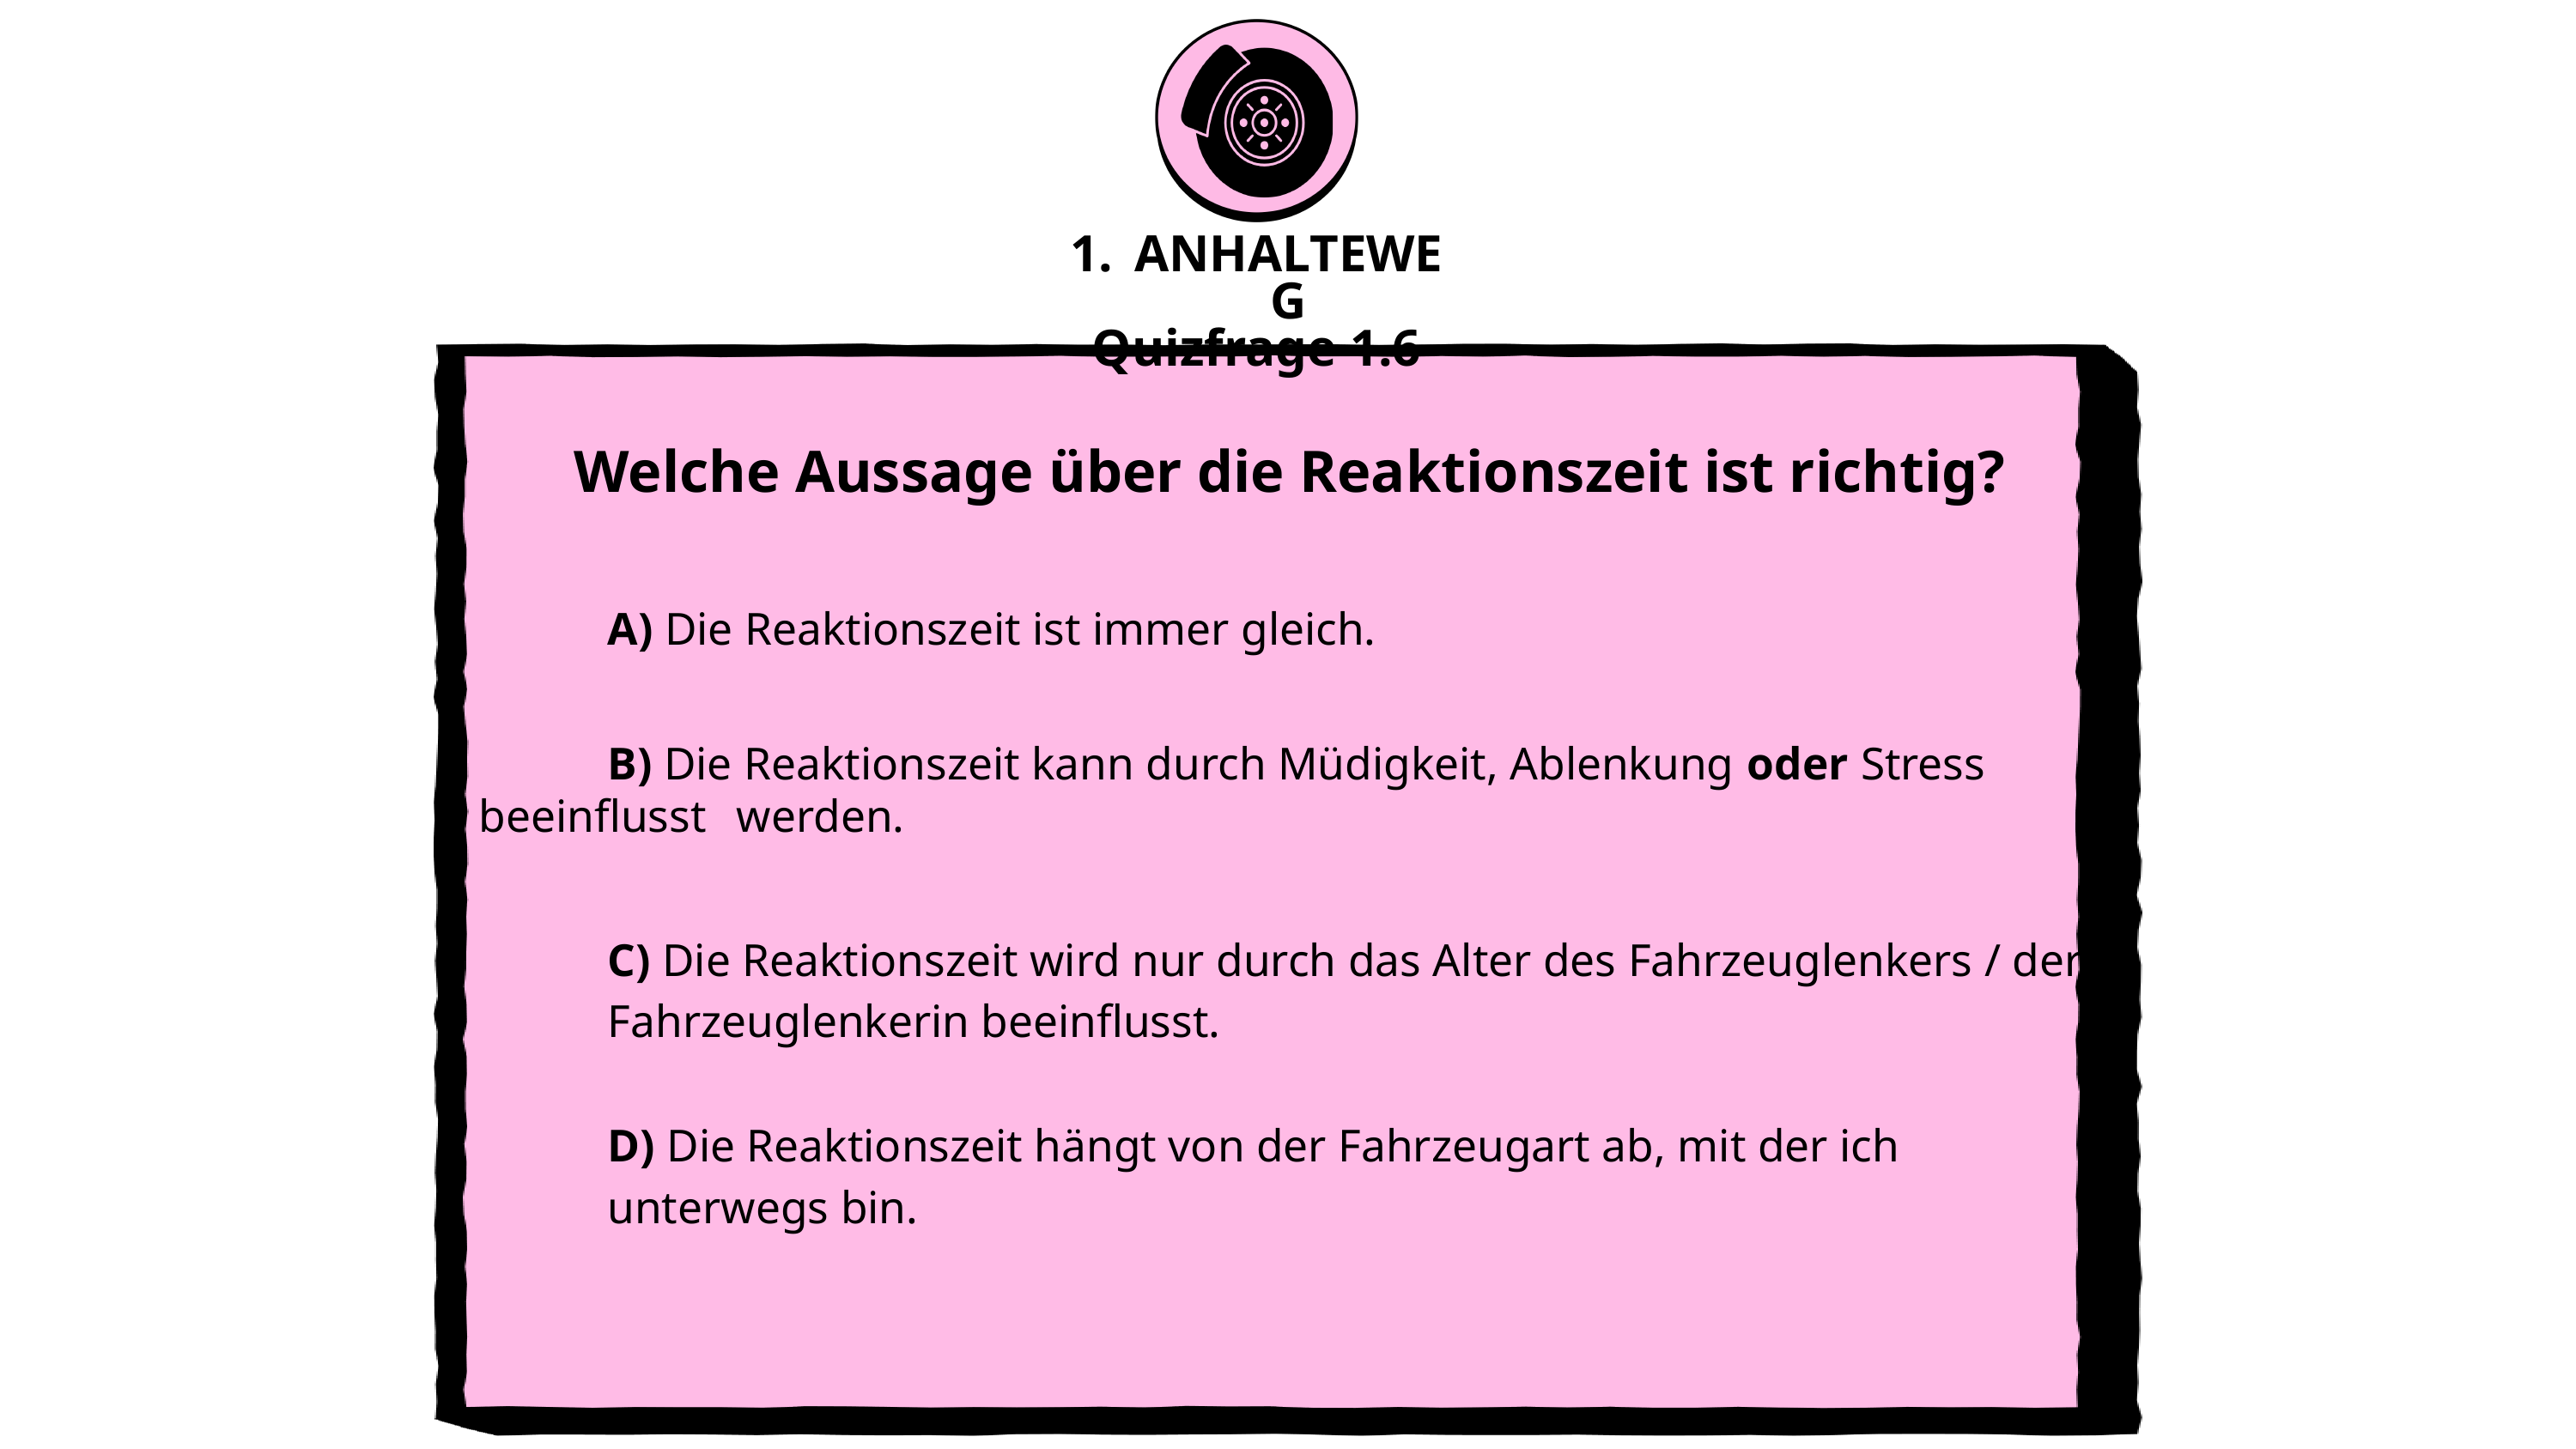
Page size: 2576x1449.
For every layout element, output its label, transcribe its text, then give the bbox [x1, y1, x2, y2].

text_box Welche Aussage über die Reaktionszeit ist richtig? A) Die Reaktionszeit ist immer gleich. B) Die Reaktionszeit kann durch Müdigkeit, Ablenkung oder Stress beeinflusst werden. C) Die Reaktionszeit wird nur durch das Alter des Fahrzeuglenkers / der Fahrzeuglenkerin beeinflusst. D) Die Reaktionszeit hängt von der Fahrzeugart ab, mit der ich unterwegs bin. [478, 434, 2102, 1233]
text_box ANHALTEWEG Quizfrage 1.6 [1060, 234, 1454, 377]
text_box [434, 343, 2142, 1436]
text_box [1180, 45, 1334, 197]
text_box [1155, 19, 1358, 223]
